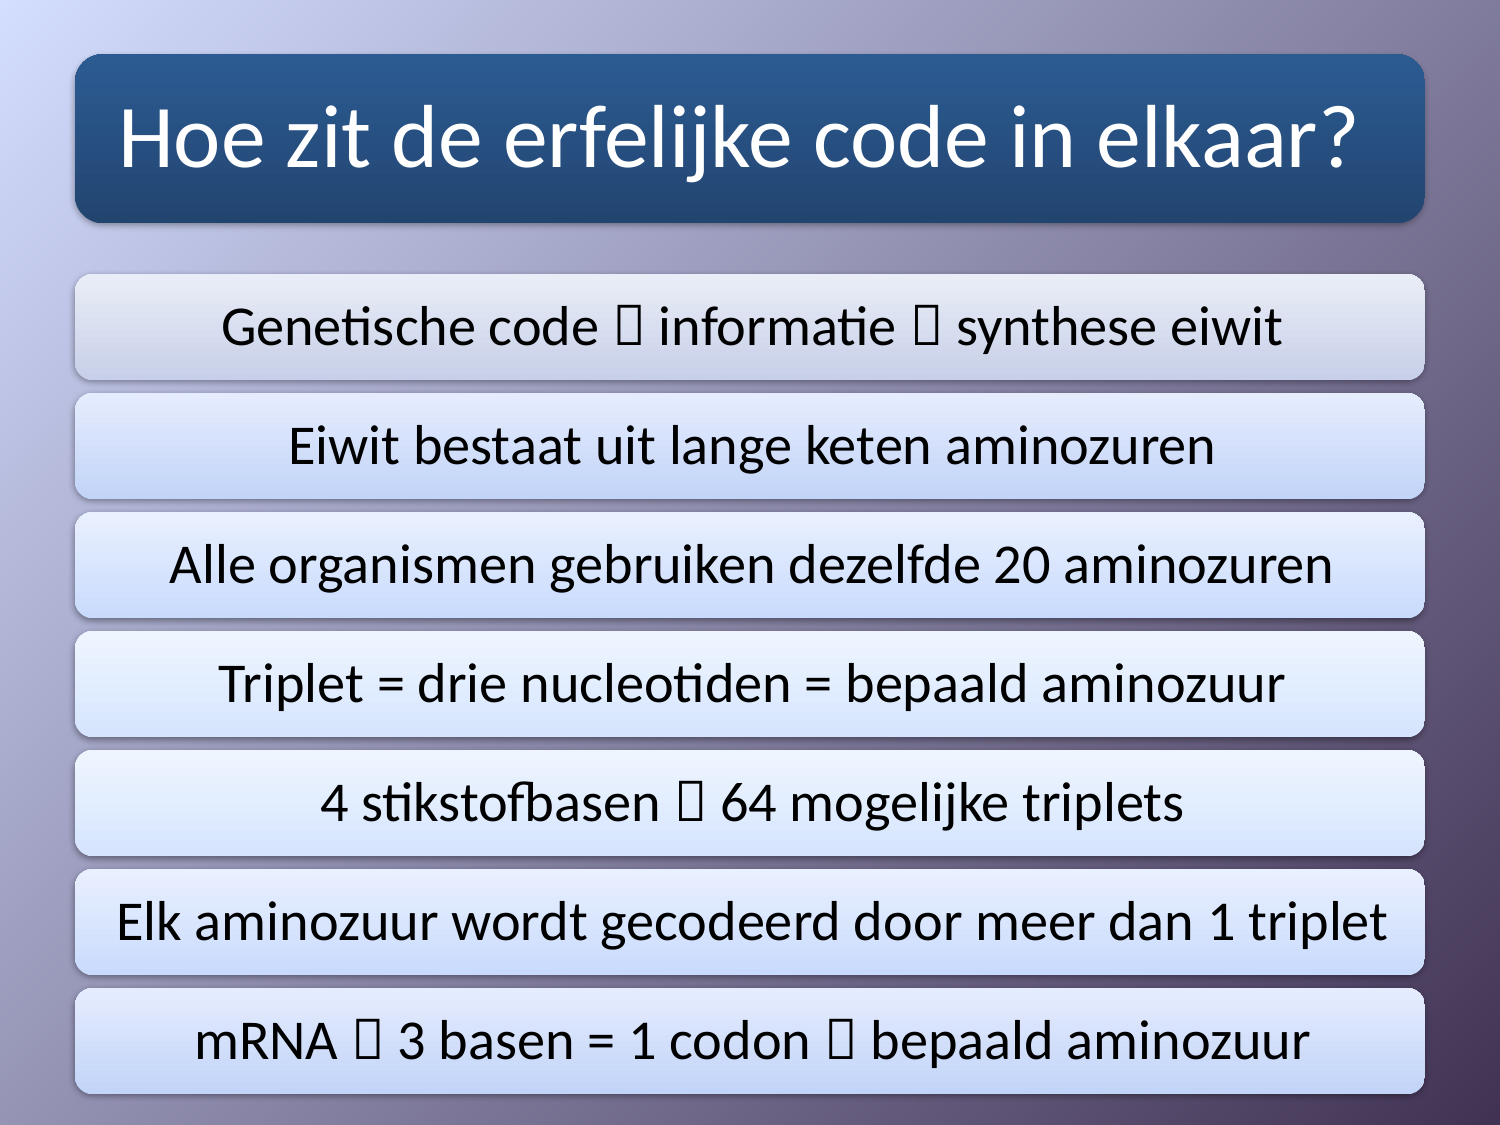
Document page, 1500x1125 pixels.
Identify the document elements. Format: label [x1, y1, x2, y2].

list [74, 262, 1426, 1107]
text_box [74, 44, 1426, 233]
